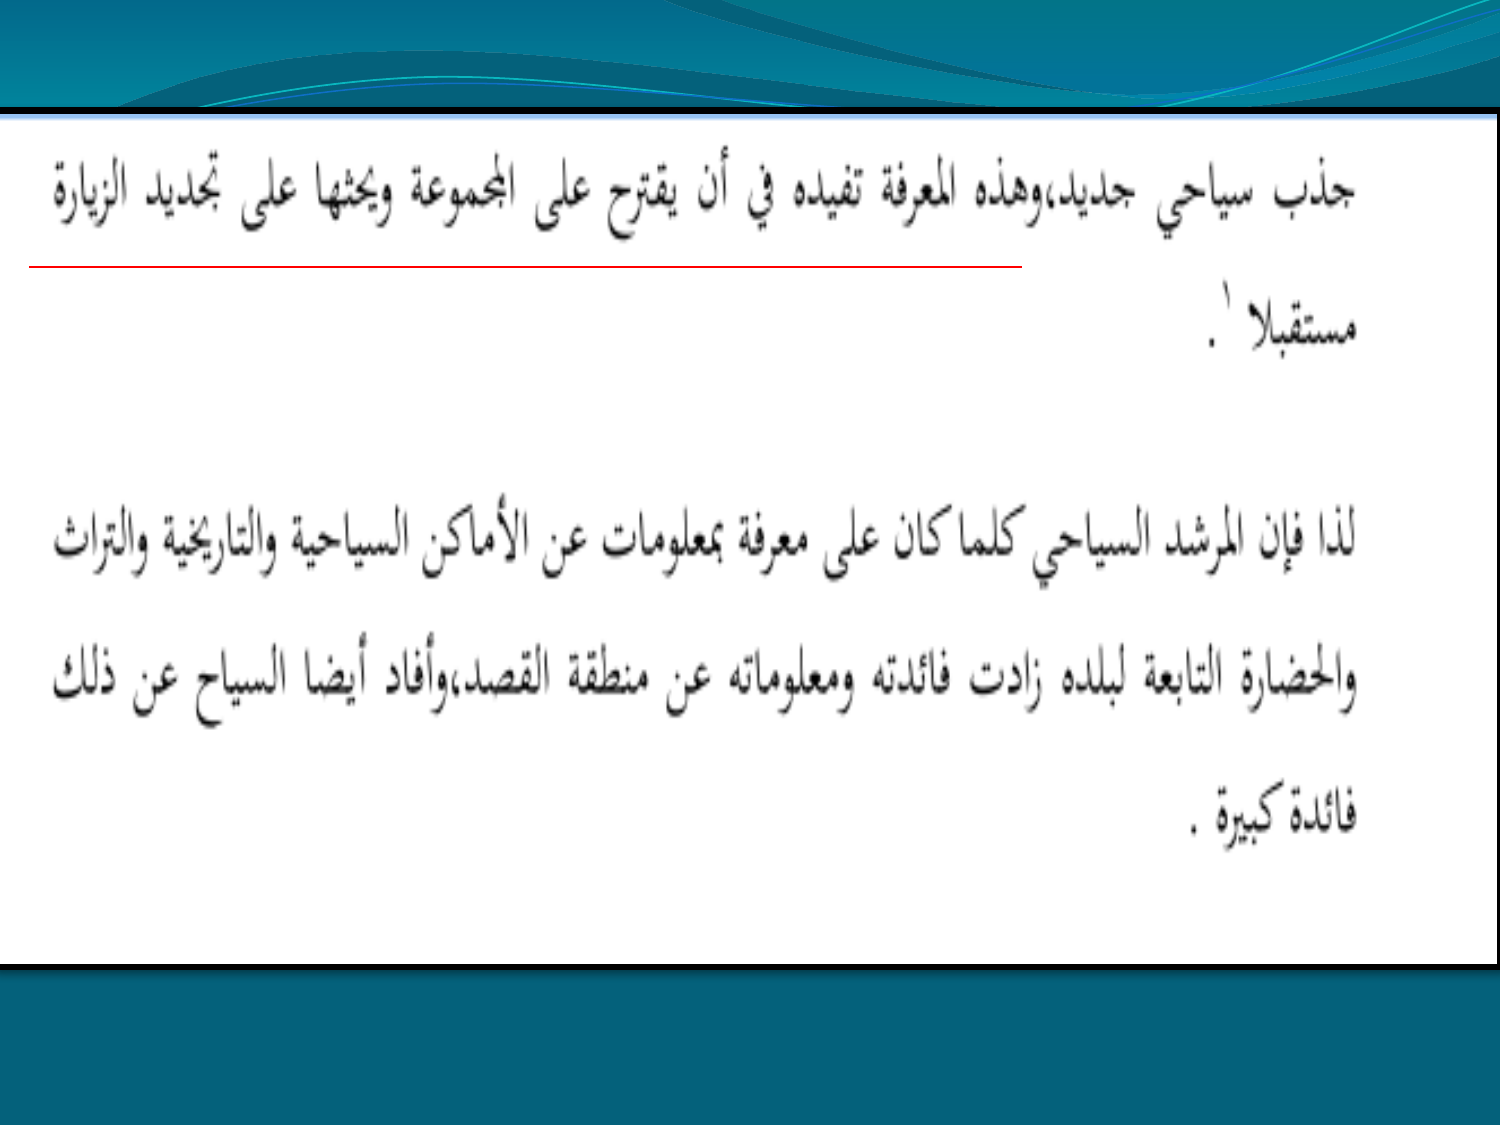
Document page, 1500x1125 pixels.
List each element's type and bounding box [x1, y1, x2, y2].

list [0, 113, 1498, 965]
